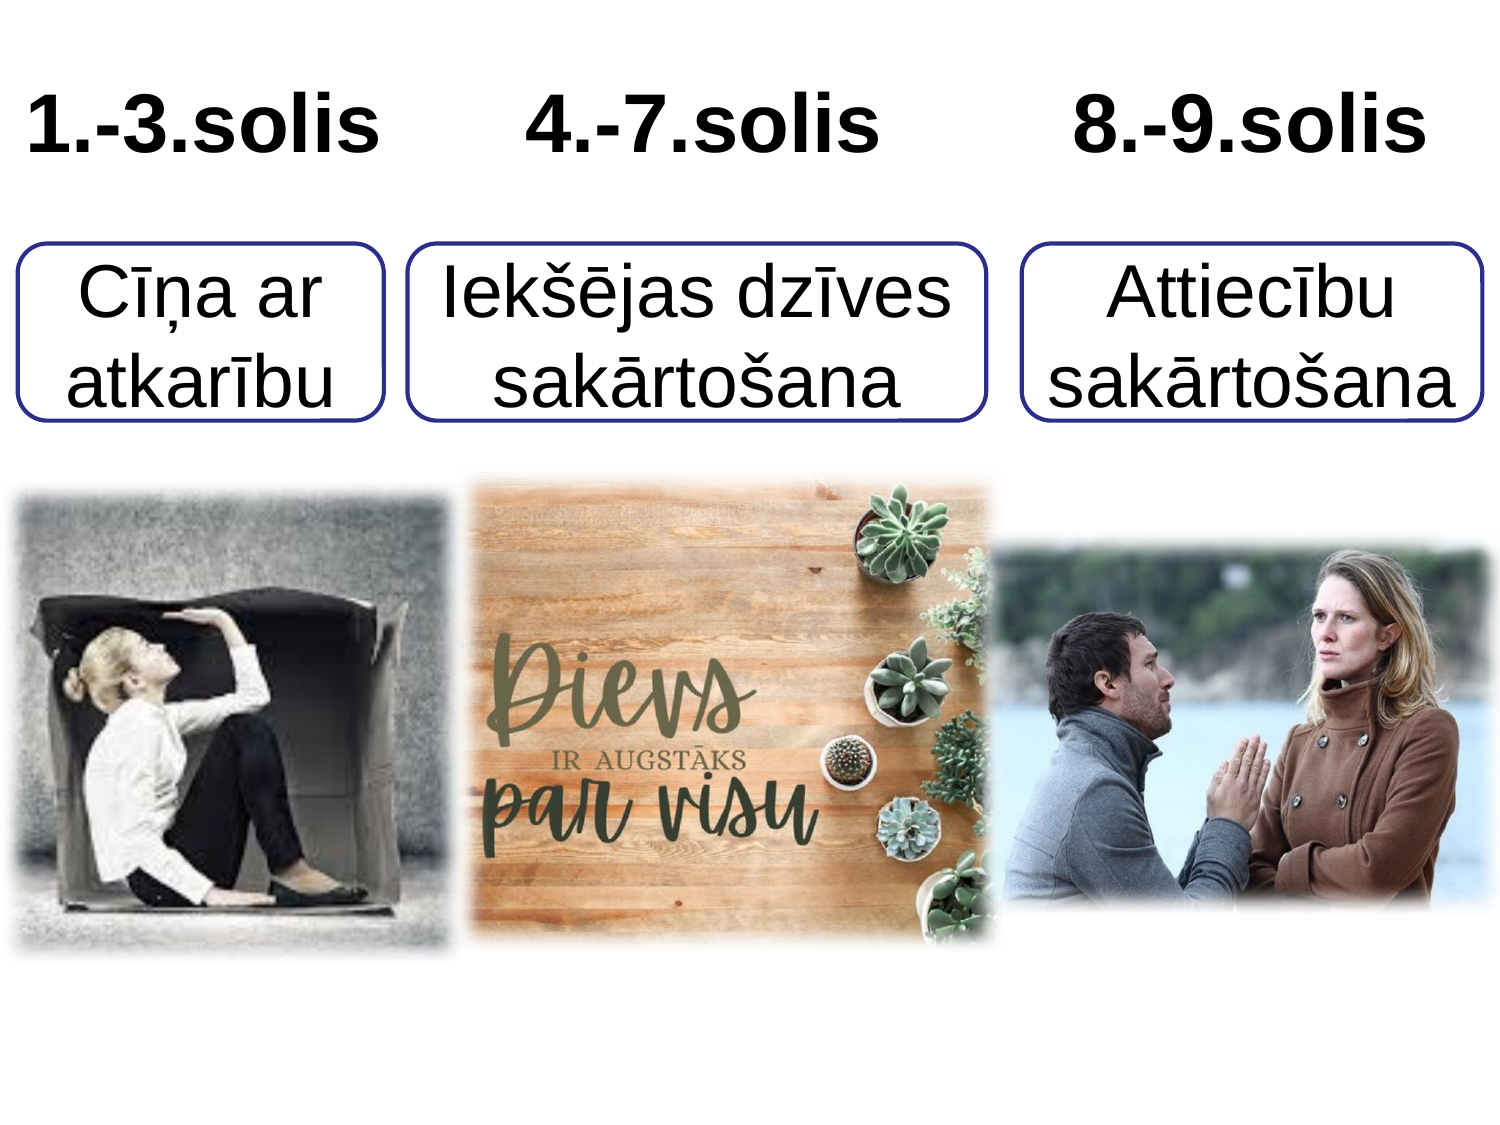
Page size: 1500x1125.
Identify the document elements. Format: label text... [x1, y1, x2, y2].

picture [0, 467, 1500, 965]
text_box 8.-9.solis [1001, 65, 1500, 173]
text_box Cīņa ar atkarību [15, 241, 386, 423]
text_box Attiecību sakārtošana [1019, 241, 1485, 423]
title 1.-3.solis [0, 65, 408, 173]
text_box 4.-7.solis [454, 65, 954, 173]
text_box Iekšējas dzīves sakārtošana [405, 241, 989, 423]
